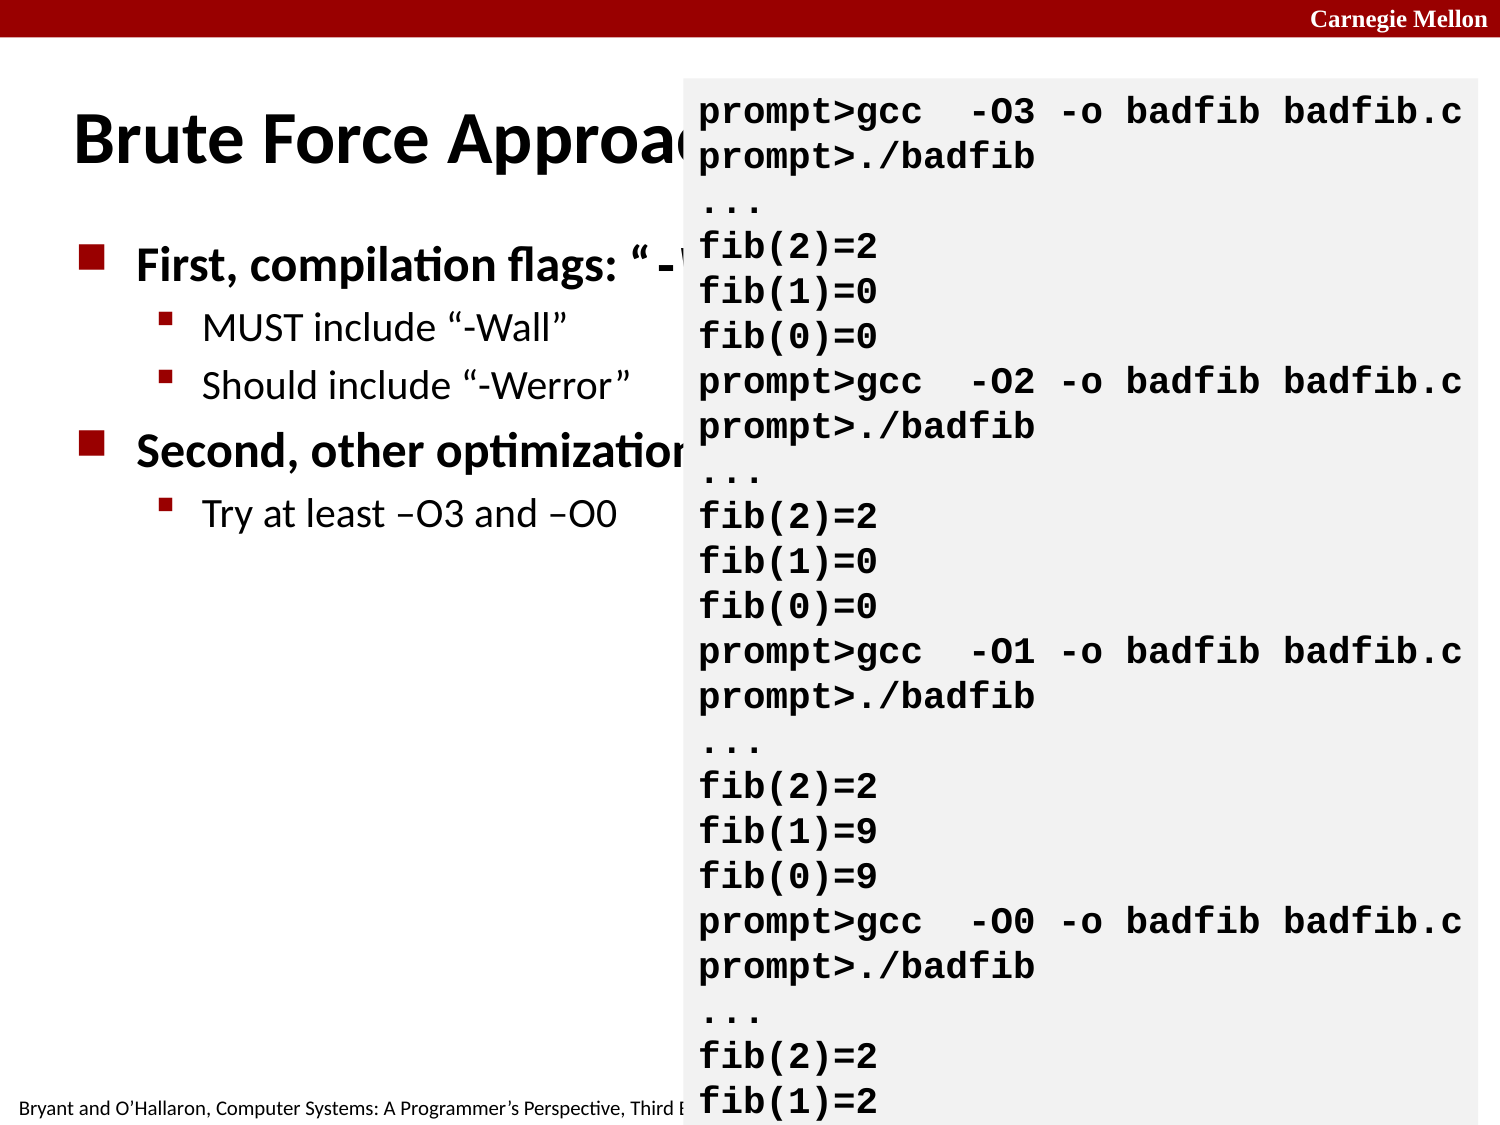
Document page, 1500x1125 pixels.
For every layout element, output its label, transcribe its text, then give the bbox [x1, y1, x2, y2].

text_box prompt>gcc -O3 -o badfib badfib.c prompt>./badfib ... fib(2)=2 fib(1)=0 fib(0)=0 prompt>gcc -O2 -o badfib badfib.c prompt>./badfib ... fib(2)=2 fib(1)=0 fib(0)=0 prompt>gcc -O1 -o badfib badfib.c prompt>./badfib ... fib(2)=2 fib(1)=9 fib(0)=9 prompt>gcc -O0 -o badfib badfib.c prompt>./badfib ... fib(2)=2 fib(1)=2 fib(0)=2 [683, 78, 1479, 1125]
title Brute Force Approach [58, 71, 1305, 197]
list First, compilation flags: “-Wall –Werror” MUST include “-Wall” Should include “-Werror” Second, other optimization levels Try at least –O3 and –O0 [64, 223, 683, 1040]
